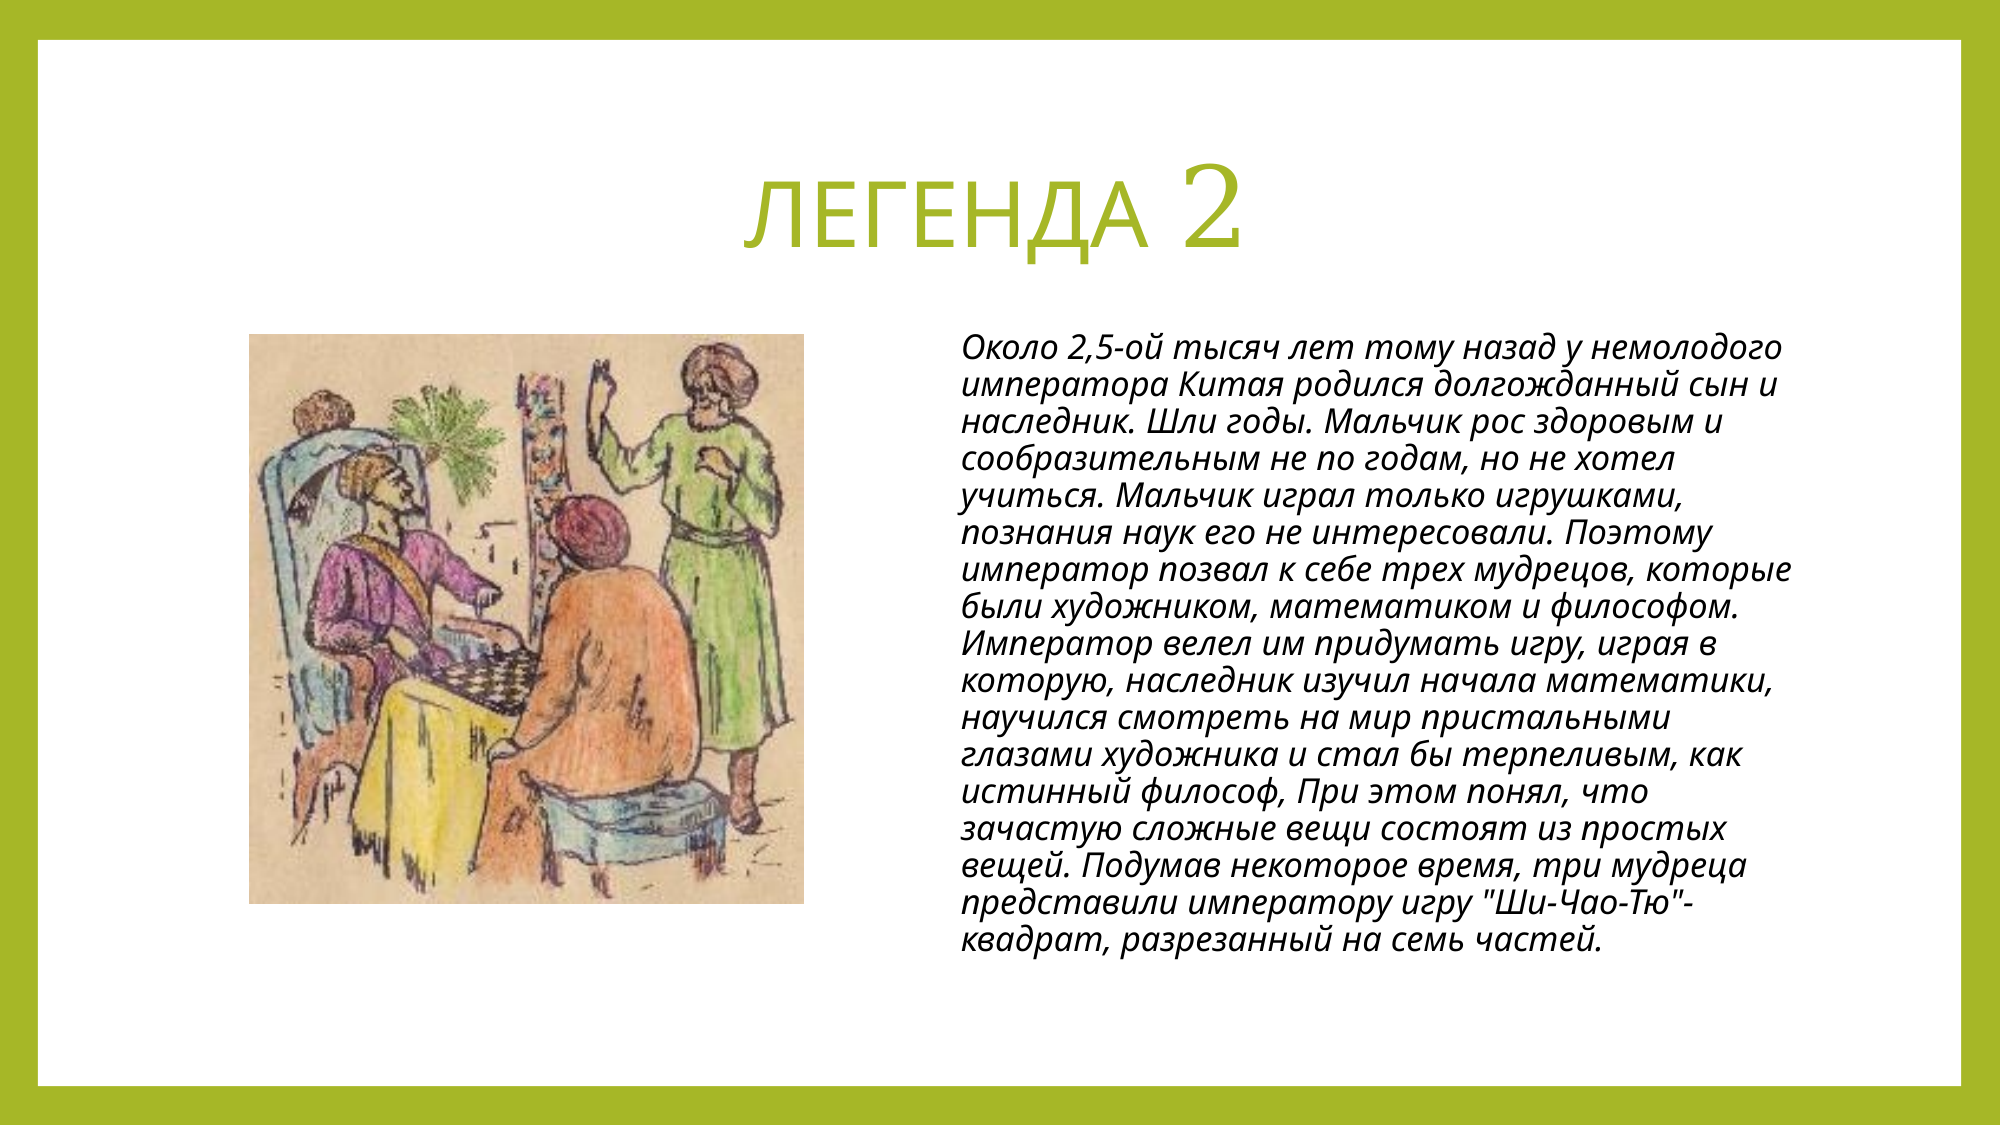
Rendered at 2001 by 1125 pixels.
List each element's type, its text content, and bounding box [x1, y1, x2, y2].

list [248, 334, 804, 904]
list Около 2,5-ой тысяч лет тому назад у немолодого императора Китая родился долгожданный сын и наследник. Шли годы. Мальчик рос здоровым и сообразительным не по годам, но не хотел учиться. Мальчик играл только игрушками, познания наук его не интересовали. Поэтому император позвал к себе трех мудрецов, которые были художником, математиком и философом. Император велел им придумать игру, играя в которую, наследник изучил начала математики, научился смотреть на мир пристальными глазами художника и стал бы терпеливым, как истинный философ, При этом понял, что зачастую сложные вещи состоят из простых вещей. Подумав некоторое время, три мудреца представили императору игру "Ши-Чао-Тю"- квадрат, разрезанный на семь частей. [939, 322, 1809, 998]
title ЛЕГЕНДА 2 [187, 99, 1808, 323]
